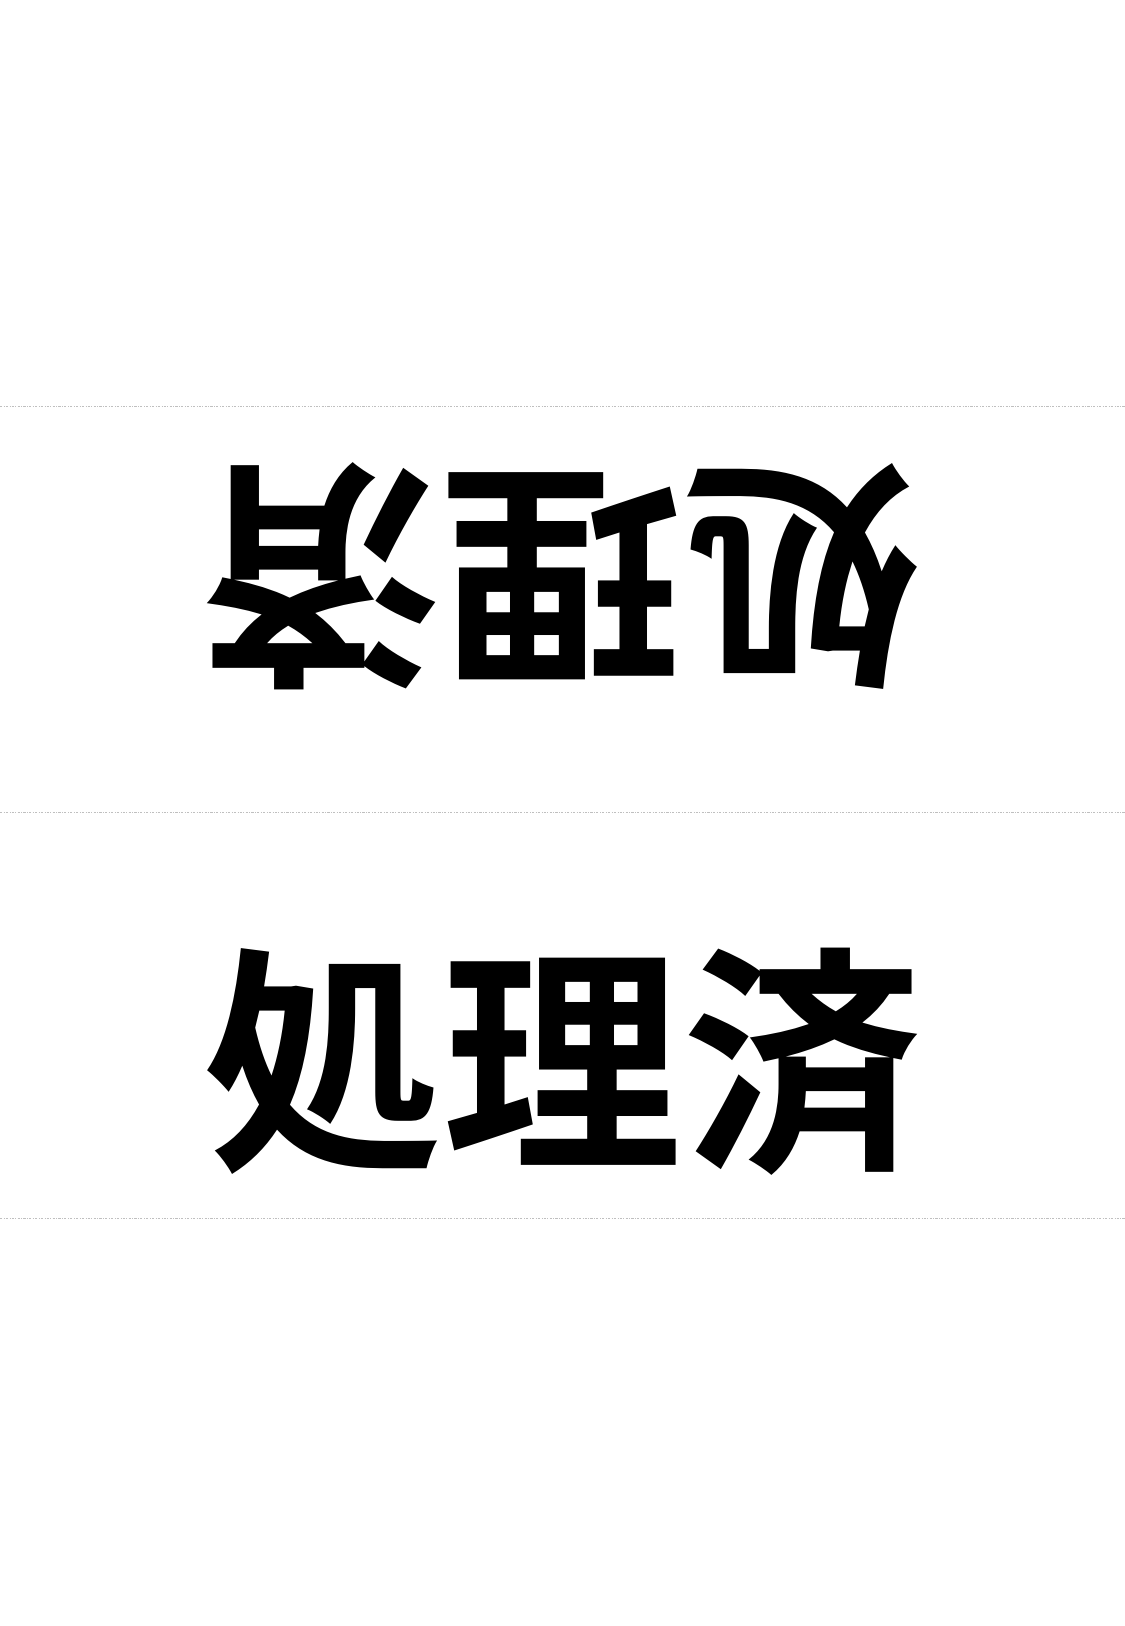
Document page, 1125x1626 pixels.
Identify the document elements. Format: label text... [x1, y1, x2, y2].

text_box 処理済 [188, 431, 937, 734]
text_box 処理済 [188, 904, 937, 1207]
